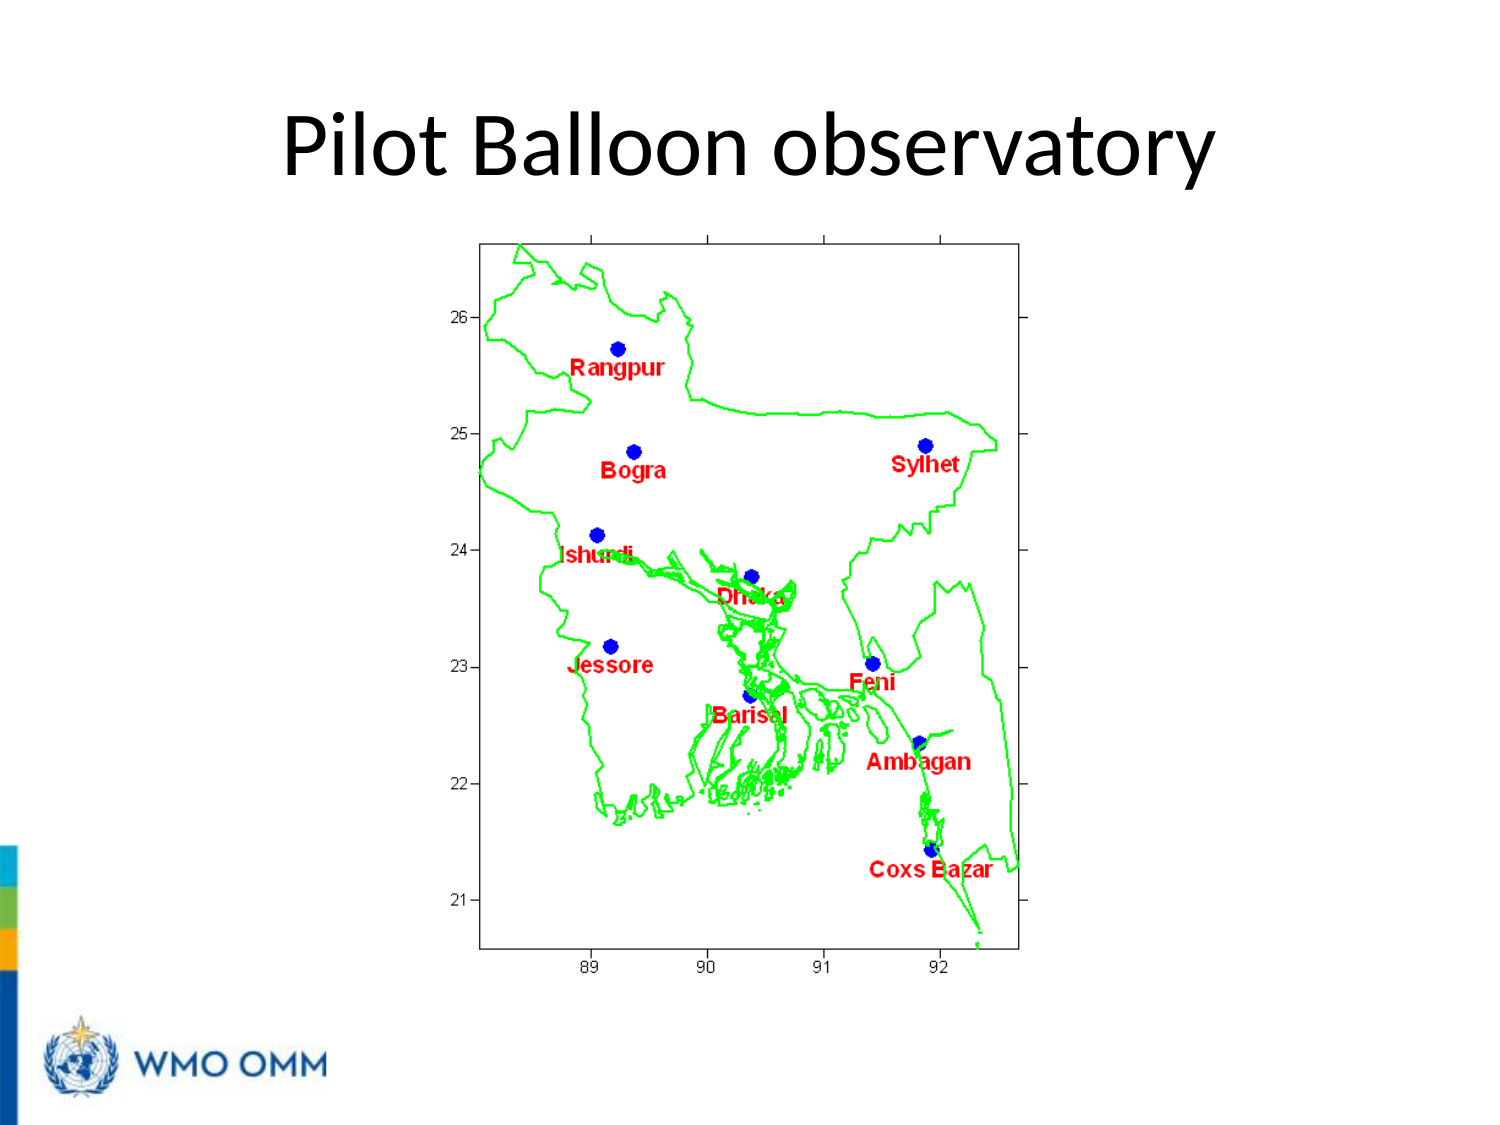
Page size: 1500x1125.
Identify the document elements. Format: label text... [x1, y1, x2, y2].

title Pilot Balloon observatory [75, 45, 1425, 233]
picture [0, 845, 327, 1125]
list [451, 235, 1028, 978]
